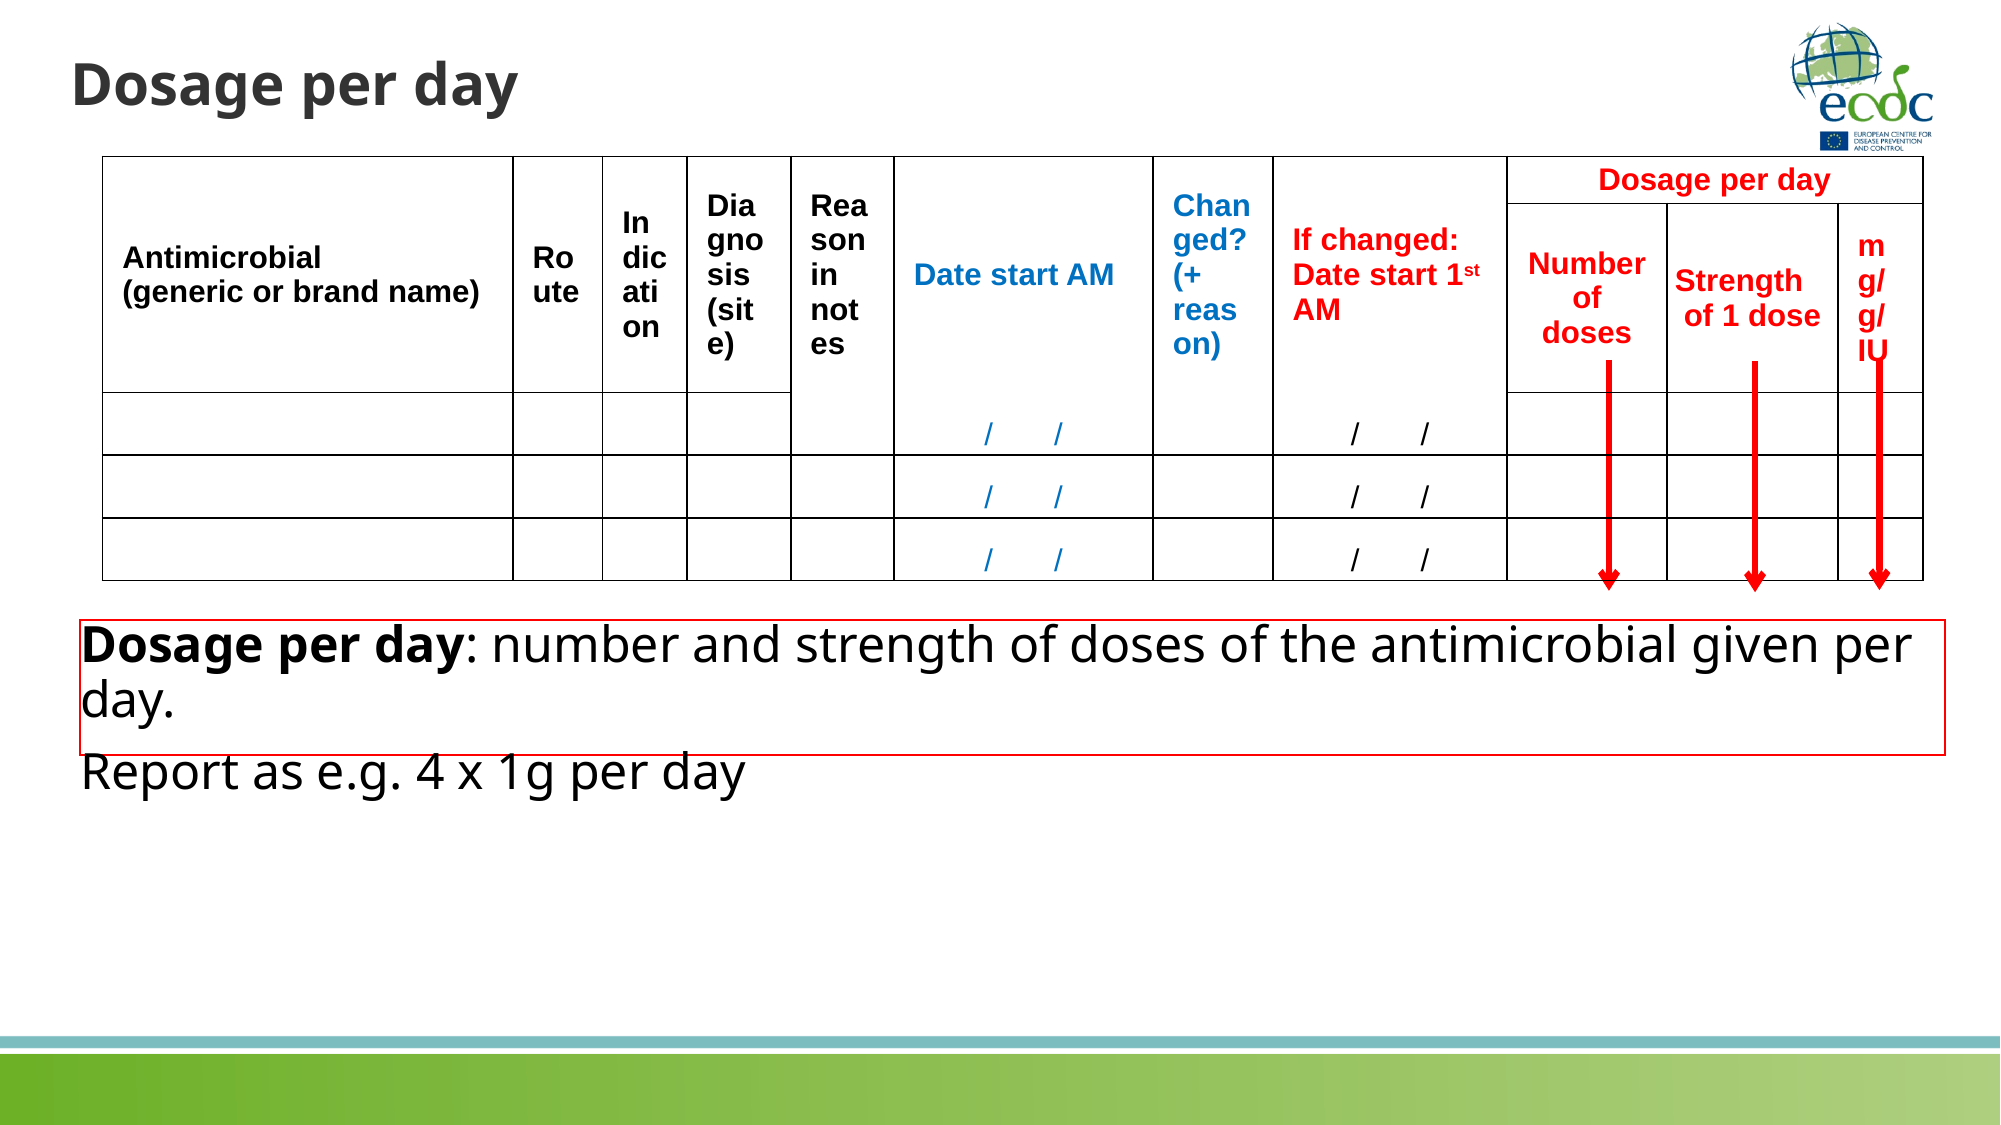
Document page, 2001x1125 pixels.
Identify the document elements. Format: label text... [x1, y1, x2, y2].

table_cell / / [895, 519, 1152, 580]
table_cell [1154, 456, 1272, 517]
table_cell [1883, 519, 1922, 580]
table_cell [1668, 393, 1750, 454]
table_cell [514, 393, 602, 454]
table_header If changed: Date start 1st AM [1274, 157, 1506, 393]
table_cell [792, 456, 893, 517]
table_cell [688, 393, 790, 454]
table_cell [1154, 393, 1272, 454]
table_cell [1508, 393, 1604, 454]
table_cell [688, 456, 790, 517]
table_cell [103, 456, 512, 517]
table_header Dosage per day [1508, 157, 1922, 203]
table_cell [514, 519, 602, 580]
table_cell / / [895, 456, 1152, 517]
table_header Antimicrobial (generic or brand name) [103, 157, 512, 392]
table_cell [1839, 456, 1875, 517]
table_header Route [514, 157, 602, 392]
table_cell [688, 519, 790, 580]
table_header Reason in notes [792, 157, 893, 393]
table_cell [603, 519, 686, 580]
table_cell [103, 519, 512, 580]
table_cell [1839, 519, 1875, 580]
table_header Diagnosis (site) [688, 157, 790, 392]
table_cell [1760, 519, 1837, 580]
table_cell [1760, 393, 1837, 454]
table_cell mg/g/IU [1839, 204, 1922, 392]
picture [0, 0, 2000, 1125]
table_cell / / [1274, 456, 1506, 517]
table_cell [792, 393, 893, 454]
table_cell / / [895, 393, 1152, 454]
table_header Changed? (+ reason) [1154, 157, 1272, 393]
table_cell [1839, 393, 1875, 454]
table_cell [603, 393, 686, 454]
table_cell [1668, 456, 1750, 517]
table_cell [1883, 393, 1922, 454]
table_cell / / [1274, 393, 1506, 454]
table_cell Strength of 1 dose [1668, 204, 1837, 392]
title Dosage per day [70, 54, 1764, 186]
table_cell [103, 393, 512, 454]
table_cell [1614, 393, 1666, 454]
table_cell [1508, 456, 1604, 517]
table_cell [1154, 519, 1272, 580]
table_cell / / [1274, 519, 1506, 580]
table_cell [1883, 456, 1922, 517]
table_cell [603, 456, 686, 517]
table_cell [1614, 519, 1666, 580]
table_header Date start AM [895, 157, 1152, 393]
table_cell [1508, 519, 1604, 580]
table_cell [1668, 519, 1750, 580]
table_header Indication [603, 157, 686, 392]
table_cell [514, 456, 602, 517]
list Dosage per day: number and strength of doses of the antimicrobial given per day. Report as e.g. 4 x 1g per day [79, 619, 1946, 756]
table_cell Number of doses [1508, 204, 1666, 392]
table_cell [792, 519, 893, 580]
table_cell [1760, 456, 1837, 517]
table_cell [1614, 456, 1666, 517]
